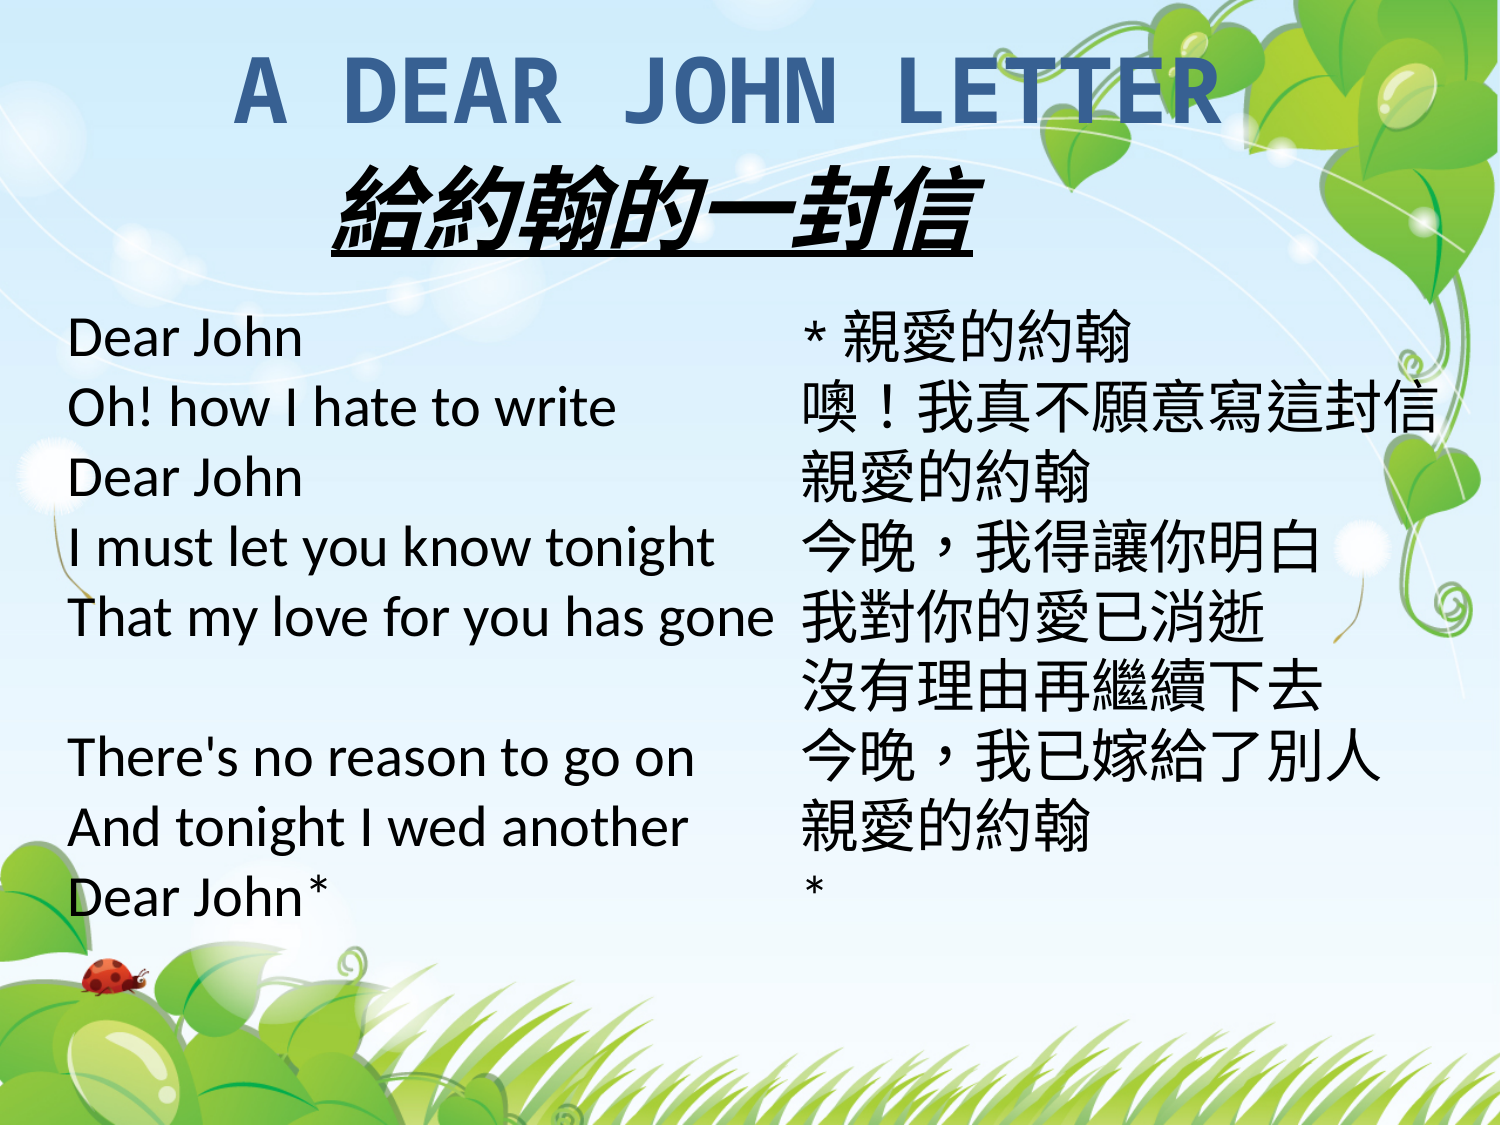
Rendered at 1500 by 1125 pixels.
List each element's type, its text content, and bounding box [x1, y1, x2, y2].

text_box Dear John Oh! how I hate to write Dear John I must let you know tonight That my love for you has gone There's no reason to go on And tonight I wed another Dear John* [53, 290, 803, 1016]
text_box A DEAR JOHN LETTER [218, 24, 1270, 149]
text_box 給約翰的一封信 [316, 149, 988, 269]
text_box *親愛的約翰 噢！我真不願意寫這封信 親愛的約翰 今晚，我得讓你明白 我對你的愛已消逝 沒有理由再繼續下去 今晚，我已嫁給了別人 親愛的約翰 * [785, 292, 1500, 1007]
picture [0, 0, 1500, 1125]
